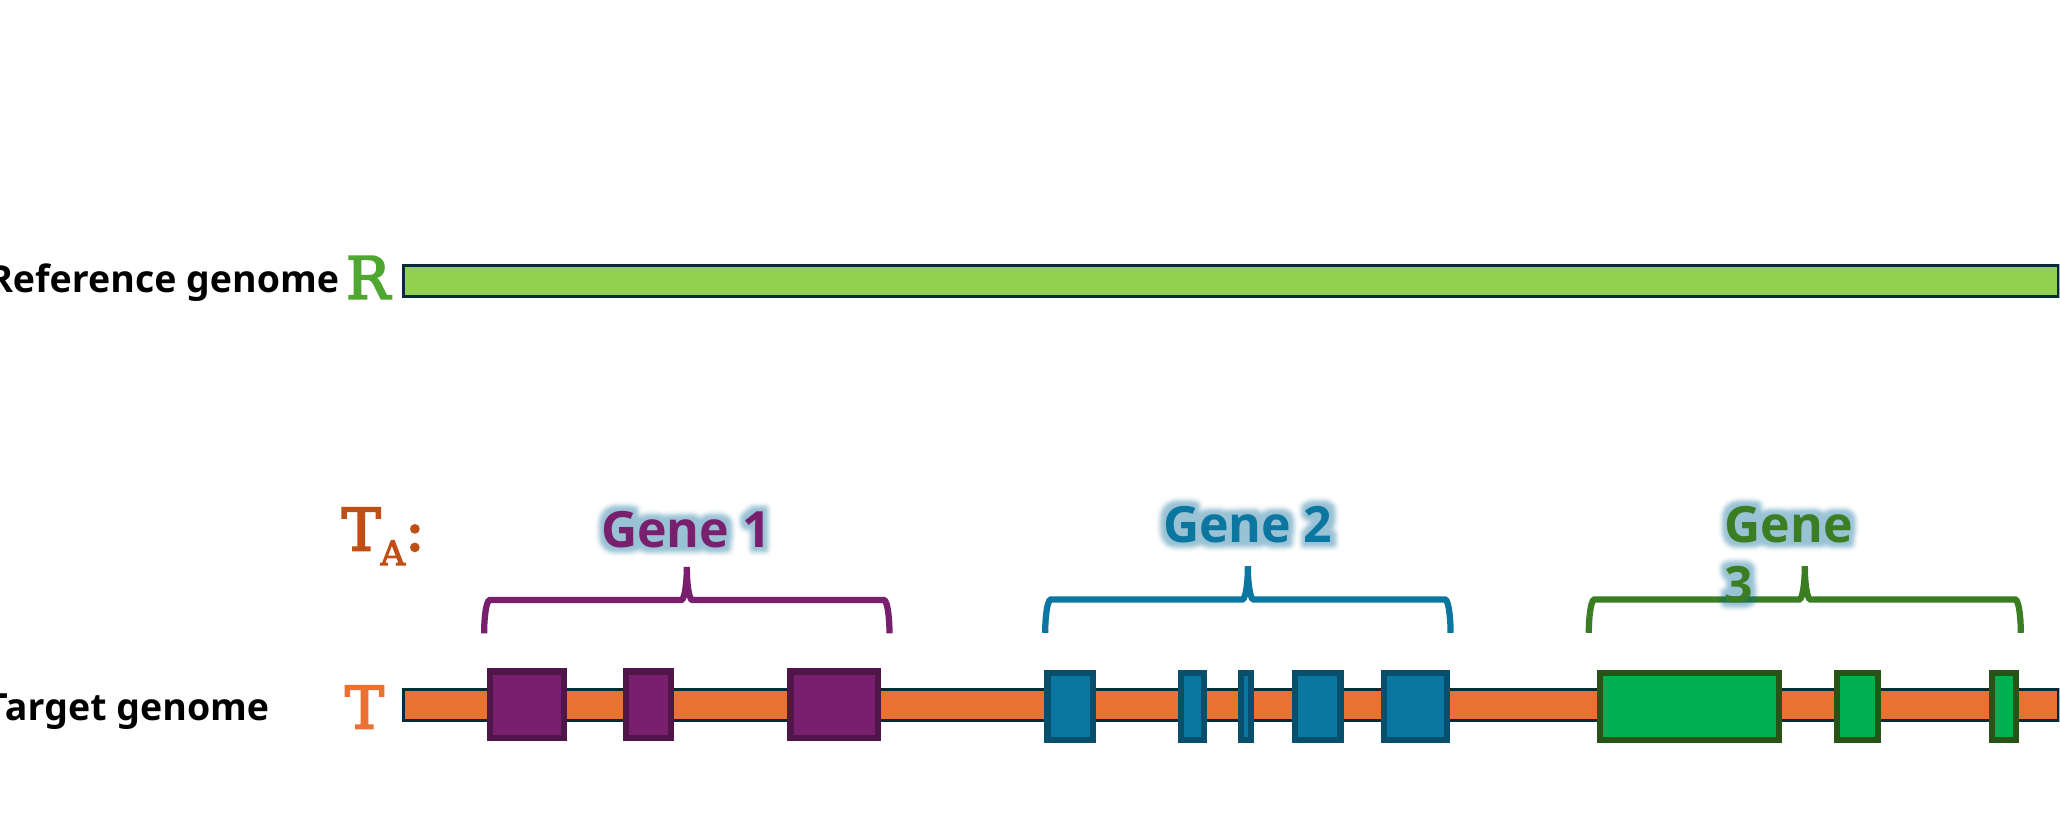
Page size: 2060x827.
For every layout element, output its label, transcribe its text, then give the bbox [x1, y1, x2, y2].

text_box [1094, 688, 1179, 722]
text_box [2018, 688, 2060, 722]
text_box [1781, 688, 1835, 722]
text_box [1598, 672, 1781, 741]
text_box [625, 670, 673, 740]
text_box [1879, 688, 1991, 722]
text_box [789, 670, 880, 740]
text_box [1293, 672, 1342, 741]
text_box [1043, 568, 1453, 633]
text_box [1835, 672, 1879, 741]
text_box TA: [327, 484, 440, 580]
text_box R [331, 233, 394, 318]
text_box [1383, 672, 1448, 741]
text_box Reference genome [0, 247, 331, 308]
text_box Target genome [0, 675, 285, 735]
text_box [1046, 672, 1094, 741]
text_box [488, 670, 566, 740]
text_box [566, 688, 625, 722]
text_box Gene 1 [586, 489, 786, 565]
text_box T [330, 662, 399, 748]
text_box [482, 572, 892, 634]
text_box [402, 688, 488, 722]
text_box Gene 2 [1148, 484, 1348, 560]
text_box Gene 3 [1710, 484, 1900, 620]
text_box [673, 688, 789, 722]
text_box [1239, 672, 1253, 741]
text_box [1448, 688, 1598, 722]
text_box [402, 264, 2060, 298]
text_box [1991, 672, 2018, 741]
text_box [1205, 688, 1239, 722]
text_box [1342, 688, 1383, 722]
text_box [1179, 672, 1205, 741]
text_box [1587, 597, 2023, 633]
text_box [880, 688, 1046, 722]
text_box [1253, 688, 1293, 722]
